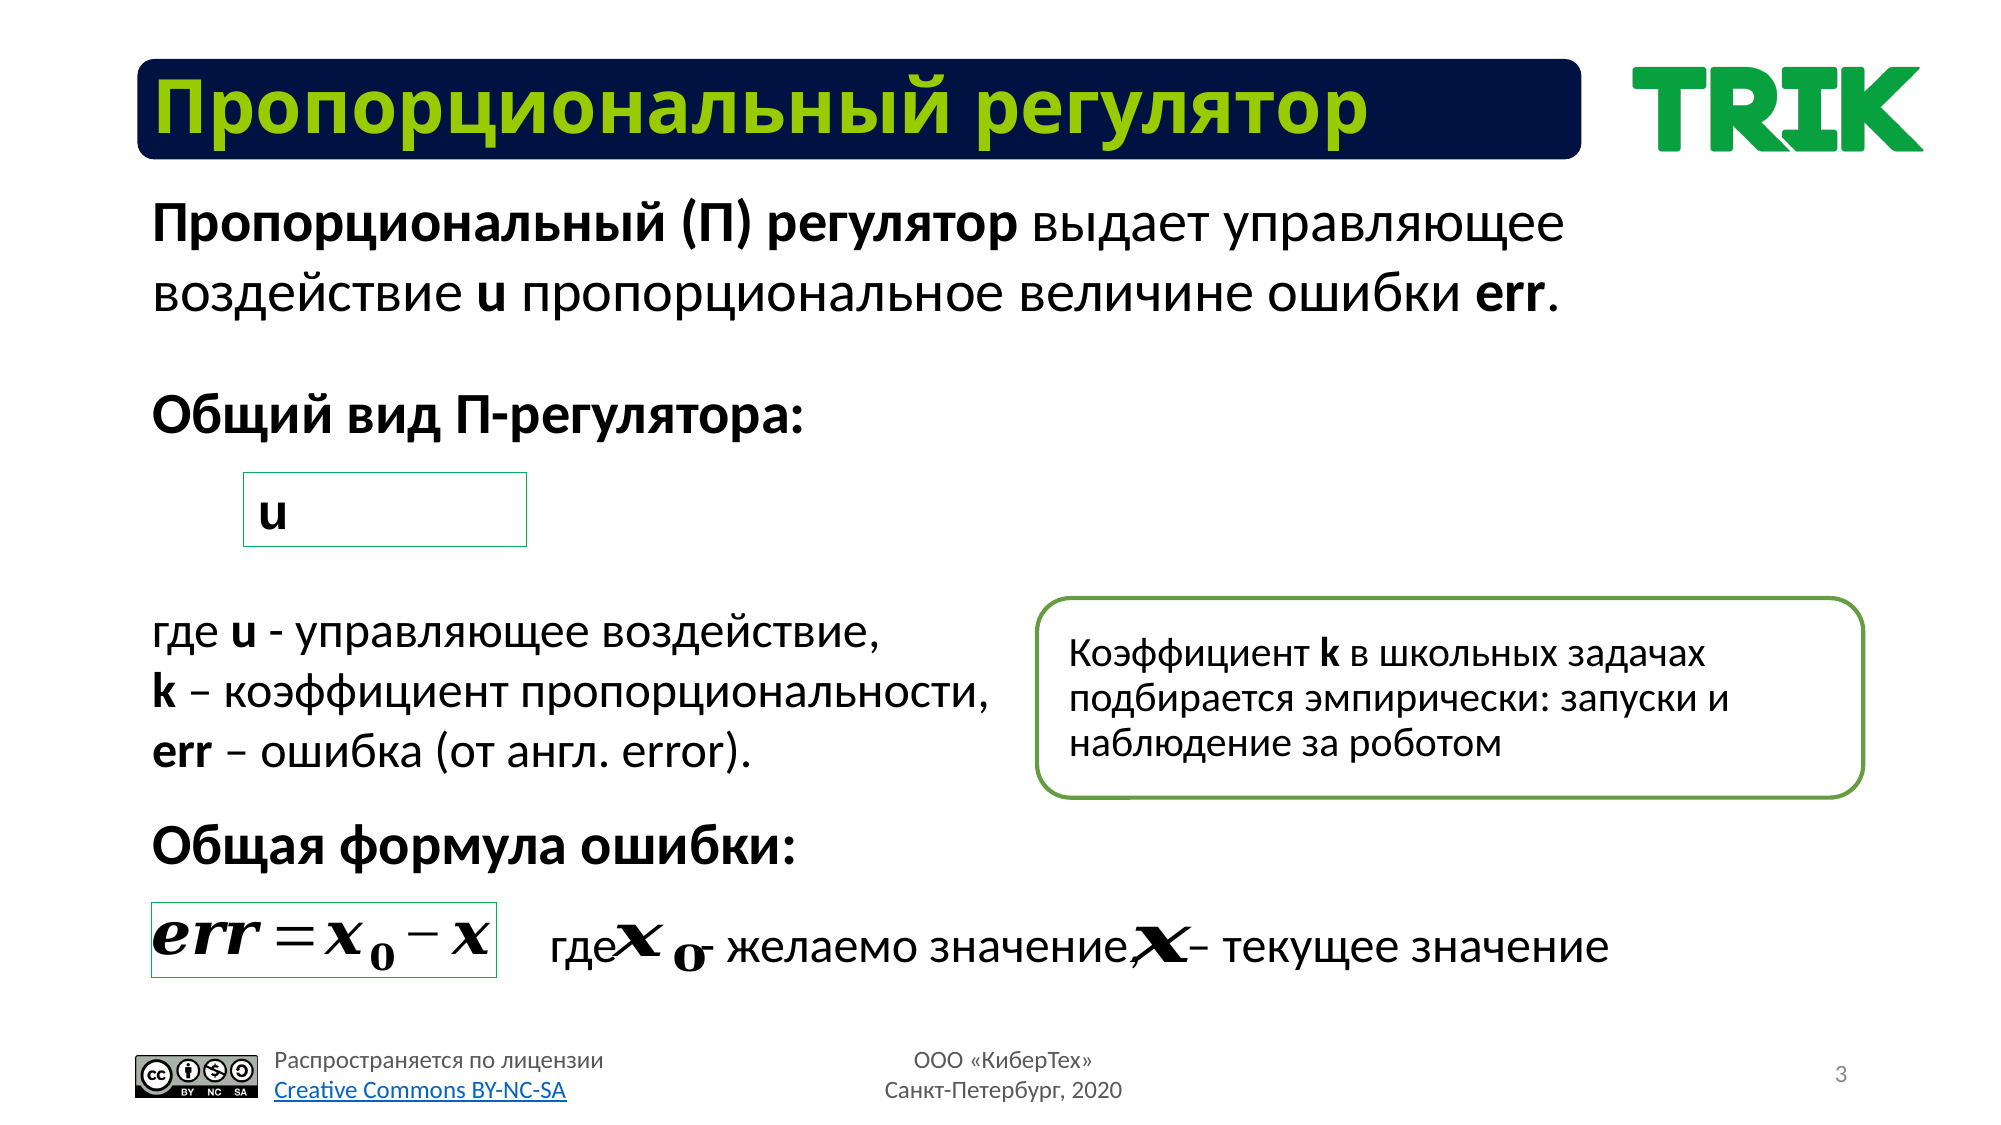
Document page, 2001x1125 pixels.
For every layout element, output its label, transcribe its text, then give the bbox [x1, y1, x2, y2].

picture [135, 1055, 258, 1098]
slide_number 3 [1412, 1042, 1863, 1103]
text_box Пропорциональный (П) регулятор выдает управляющее воздействие u пропорциональное величине ошибки err. [137, 175, 1863, 331]
text_box Общая формула ошибки: [137, 799, 1504, 884]
text_box Общий вид П-регулятора: [137, 368, 1504, 453]
title Пропорциональный регулятор [137, 61, 1582, 163]
picture [1631, 64, 1924, 154]
text_box где - желаемо значение, – текущее значение [535, 905, 1648, 980]
text_box где u - управляющее воздействие, k – коэффициент пропорциональности, err – ошибка (от англ. error). [137, 589, 1420, 785]
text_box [1036, 597, 1864, 835]
